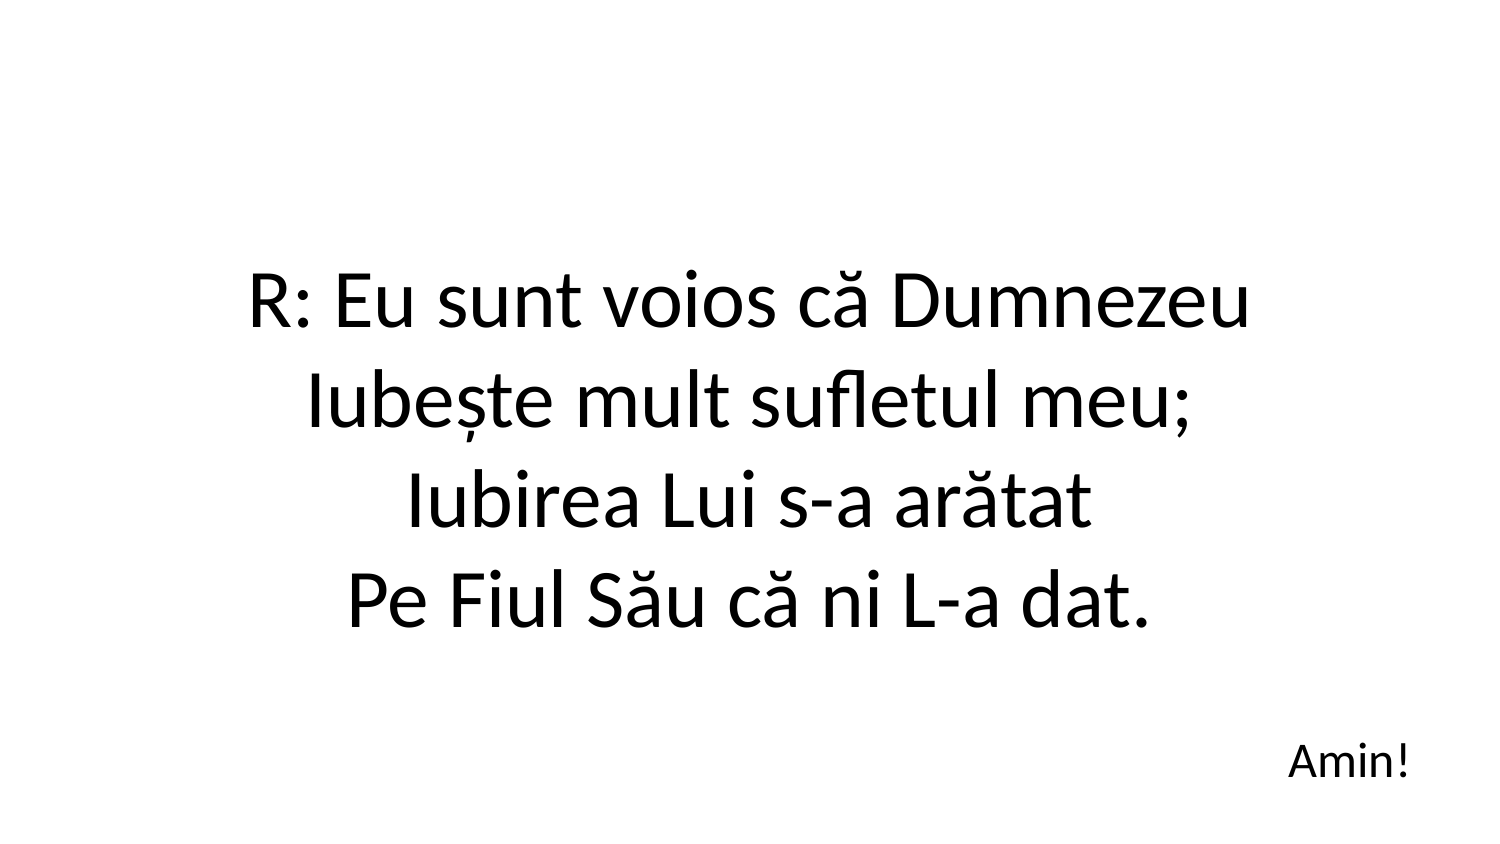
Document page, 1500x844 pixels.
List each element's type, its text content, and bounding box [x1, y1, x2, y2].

text_box R: Eu sunt voios că Dumnezeu Iubește mult sufletul meu; Iubirea Lui s-a arătat Pe Fiul Său că ni L-a dat. [232, 192, 1268, 652]
text_box Amin! [1273, 674, 1427, 795]
